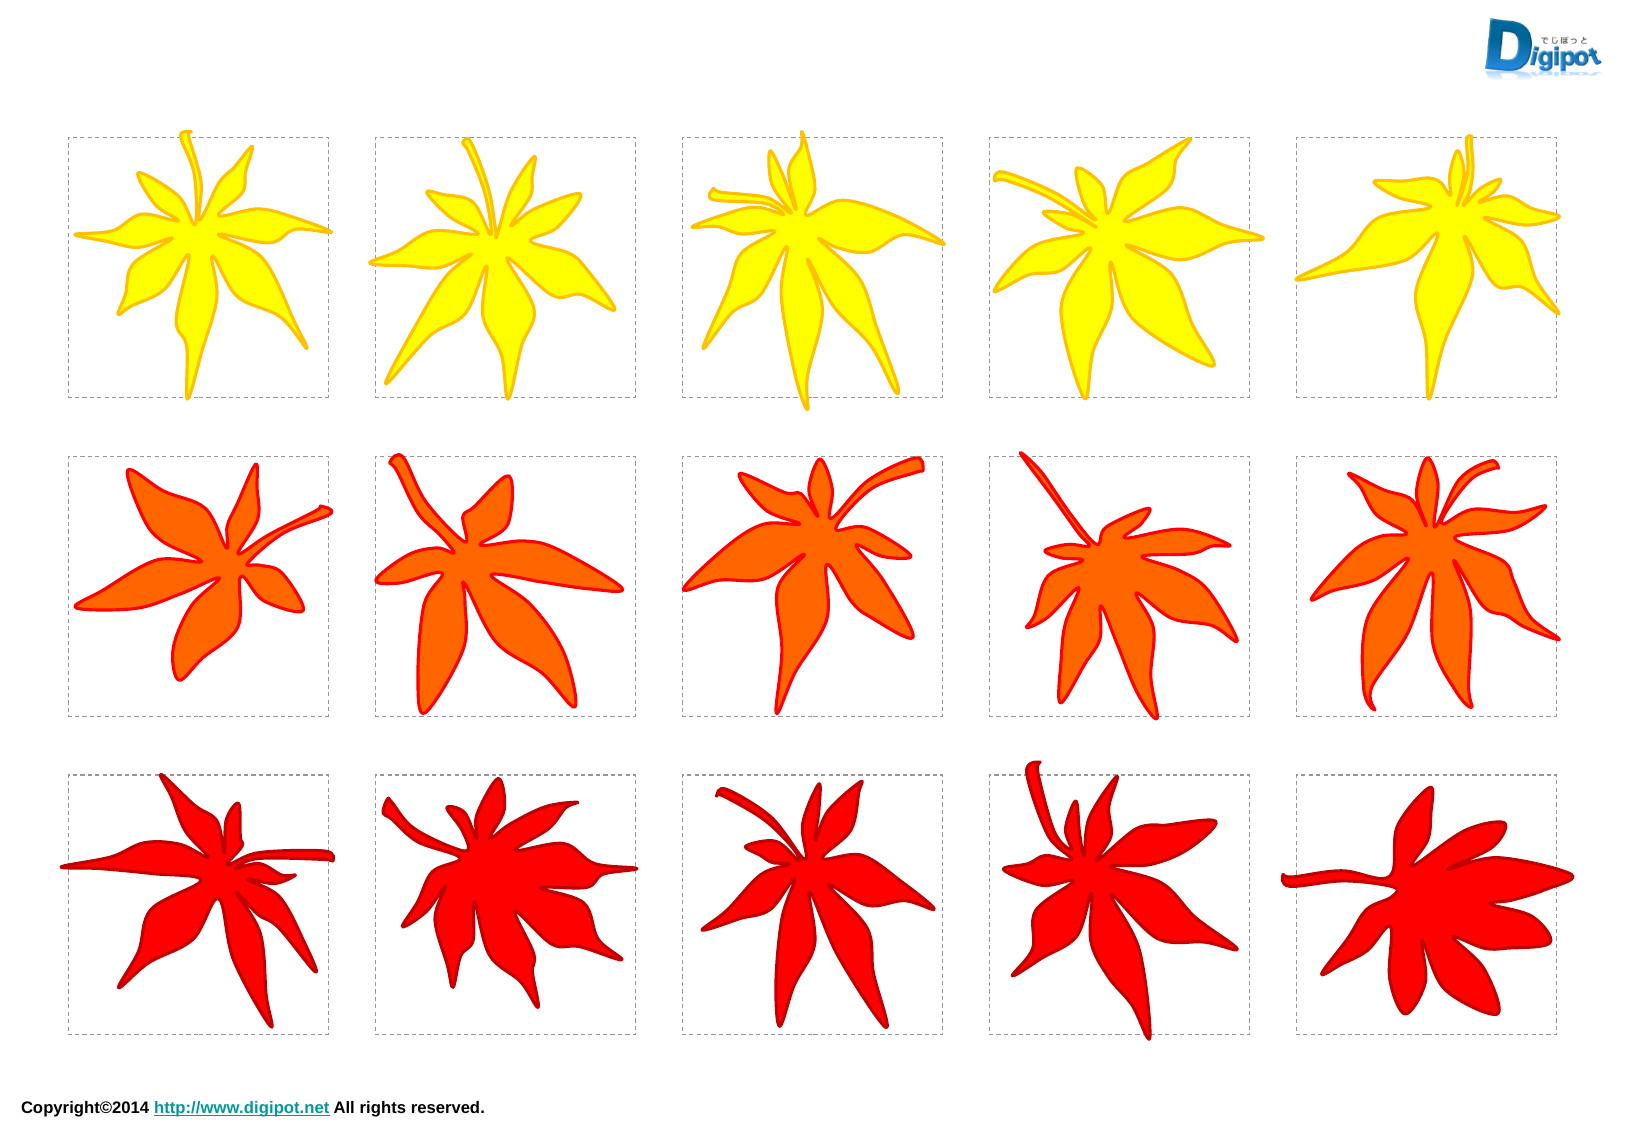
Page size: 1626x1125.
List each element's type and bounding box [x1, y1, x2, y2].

text_box [692, 131, 945, 410]
text_box [61, 774, 334, 1028]
text_box [74, 131, 332, 400]
text_box [1020, 452, 1238, 719]
text_box [383, 778, 637, 1008]
text_box [1282, 787, 1574, 1015]
text_box [1003, 762, 1238, 1040]
text_box [375, 454, 623, 714]
text_box [683, 457, 924, 714]
text_box [994, 138, 1264, 399]
picture [1485, 18, 1602, 82]
text_box [369, 138, 615, 400]
text_box [1295, 135, 1560, 400]
text_box [1311, 457, 1560, 710]
text_box [702, 781, 935, 1028]
text_box [74, 464, 332, 681]
